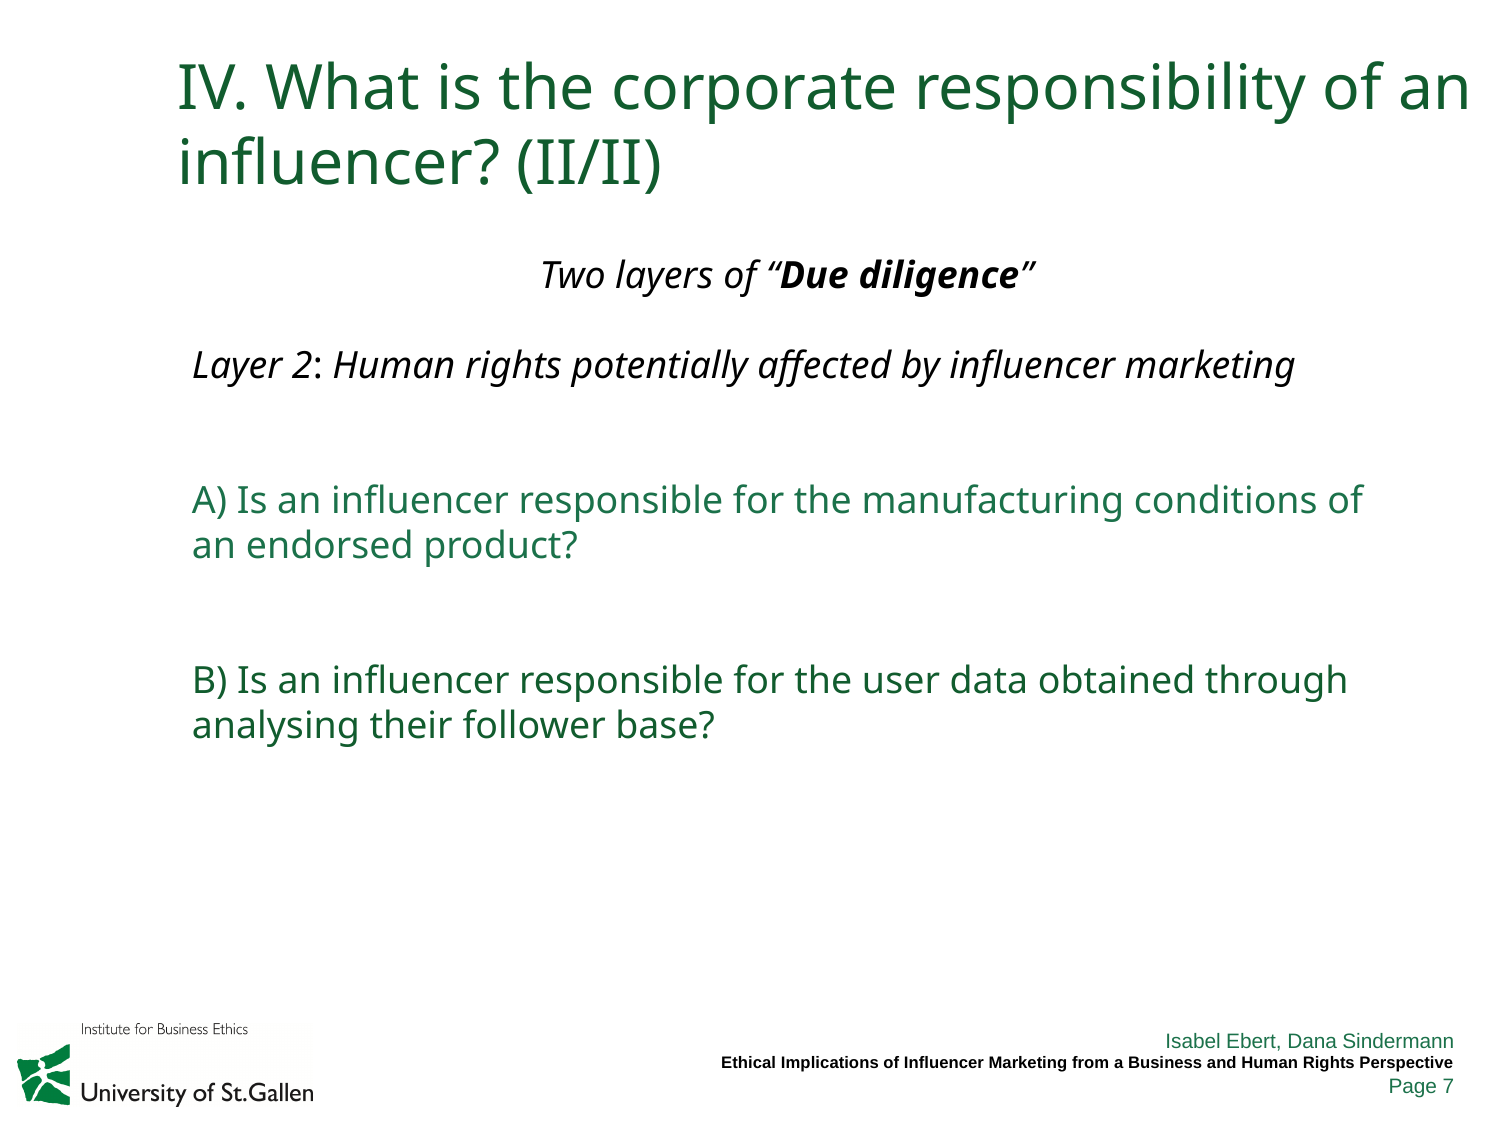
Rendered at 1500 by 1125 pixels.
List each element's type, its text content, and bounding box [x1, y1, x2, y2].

text_box Two layers of “Due diligence” Layer 2: Human rights potentially affected by influencer marketing A) Is an influencer responsible for the manufacturing conditions of an endorsed product? B) Is an influencer responsible for the user data obtained through analysing their follower base? [177, 243, 1406, 844]
title IV. What is the corporate responsibility of an influencer? (II/II) [177, 47, 1477, 213]
picture [17, 1023, 313, 1107]
